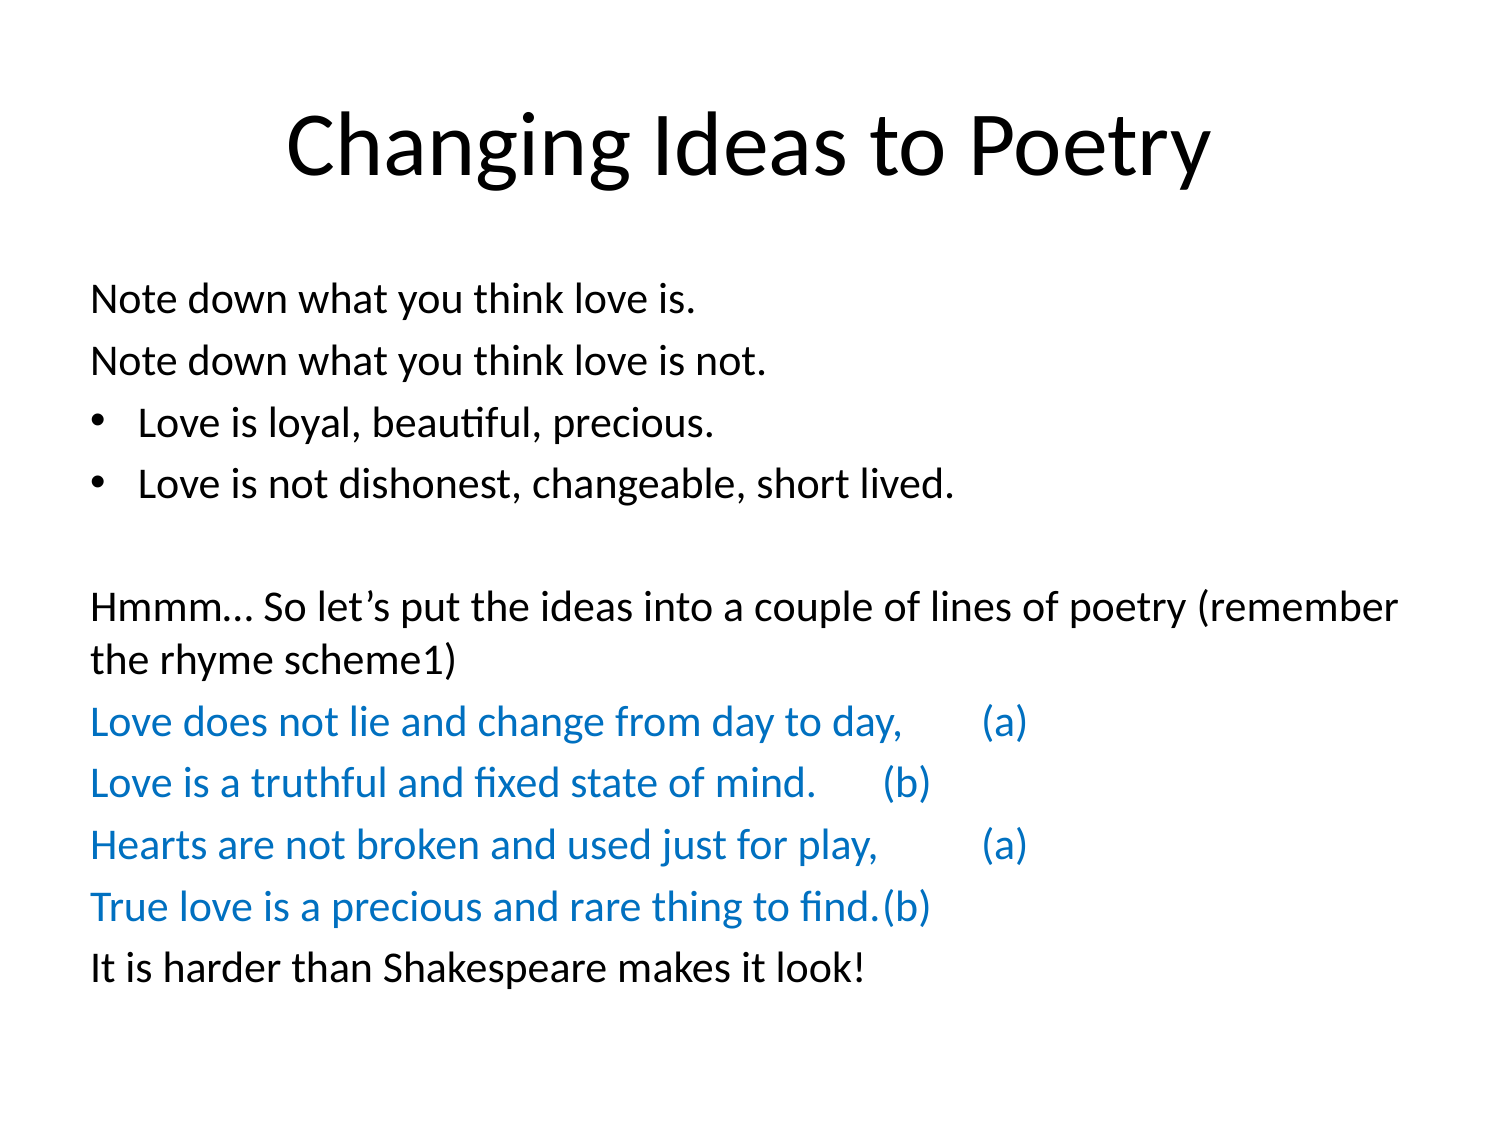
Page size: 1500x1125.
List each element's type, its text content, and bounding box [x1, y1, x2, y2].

title Changing Ideas to Poetry [75, 45, 1425, 233]
list Note down what you think love is. Note down what you think love is not. Love is loyal, beautiful, precious. Love is not dishonest, changeable, short lived. Hmmm… So let’s put the ideas into a couple of lines of poetry (remember the rhyme scheme1) Love does not lie and change from day to day, (a) Love is a truthful and fixed state of mind. (b) Hearts are not broken and used just for play, (a) True love is a precious and rare thing to find. (b) It is harder than Shakespeare makes it look! [75, 262, 1425, 1005]
